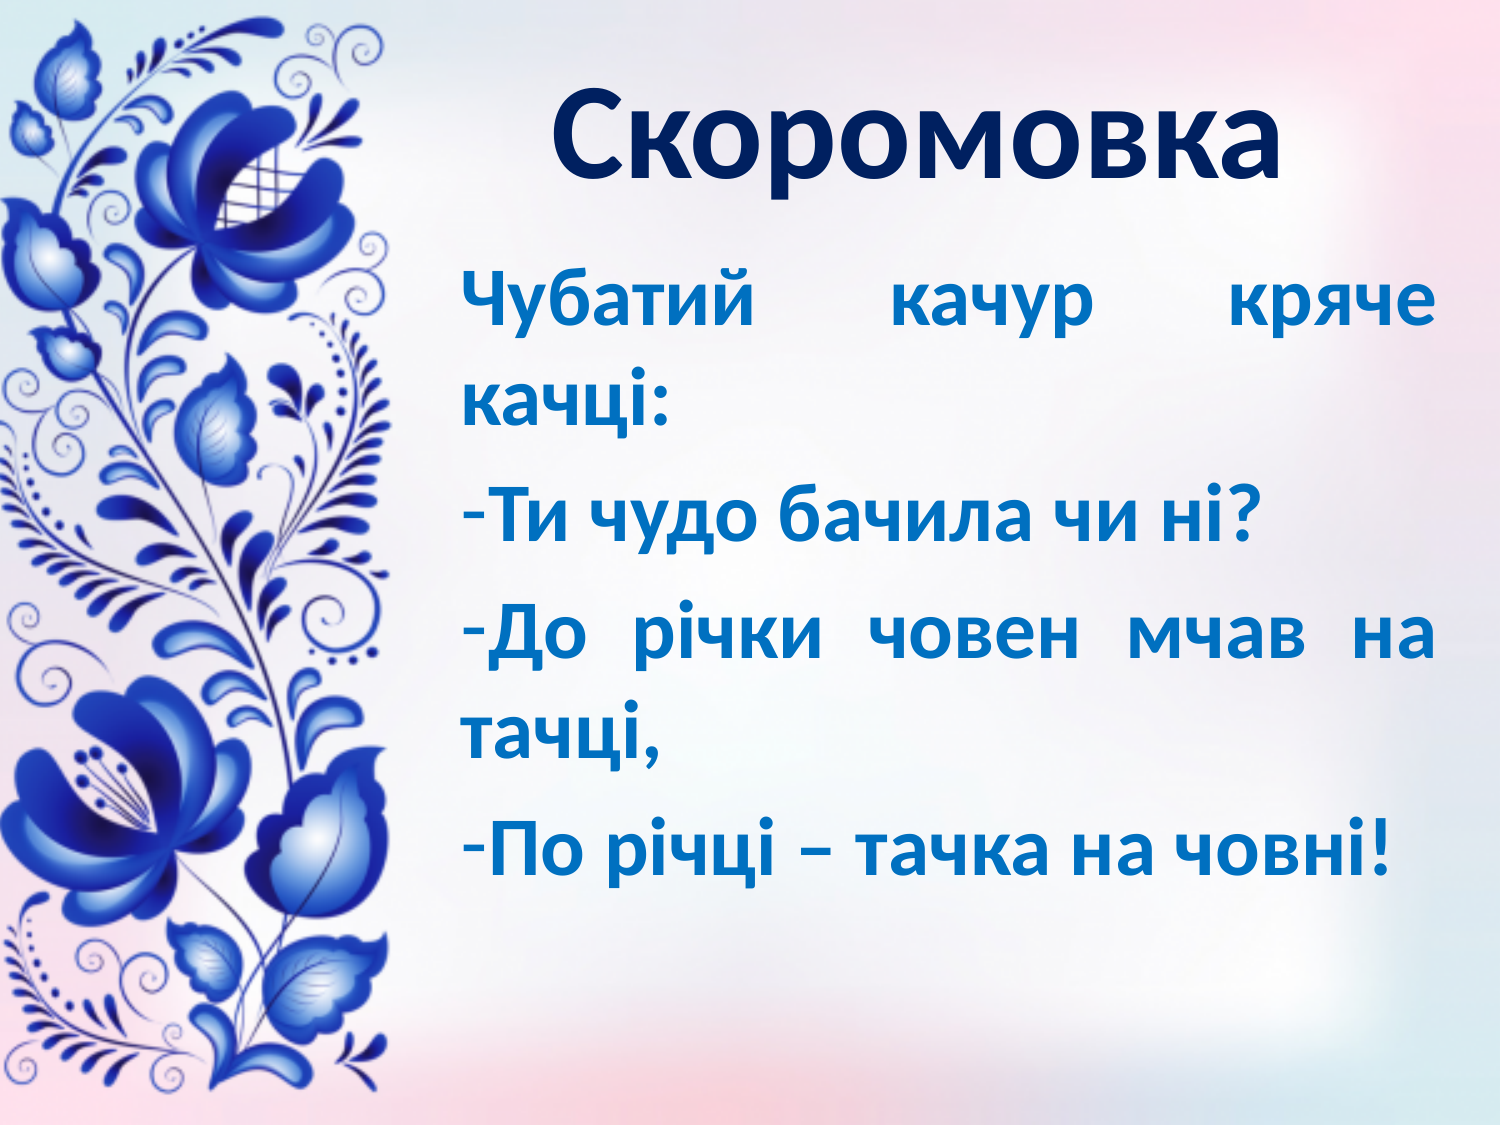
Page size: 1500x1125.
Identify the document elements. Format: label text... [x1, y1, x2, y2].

title Скоромовка [433, 35, 1404, 211]
subtitle Чубатий качур кряче качці: Ти чудо бачила чи ні? До річки човен мчав на тачці, По річці – тачка на човні! [445, 234, 1454, 903]
picture [0, 0, 1500, 1125]
